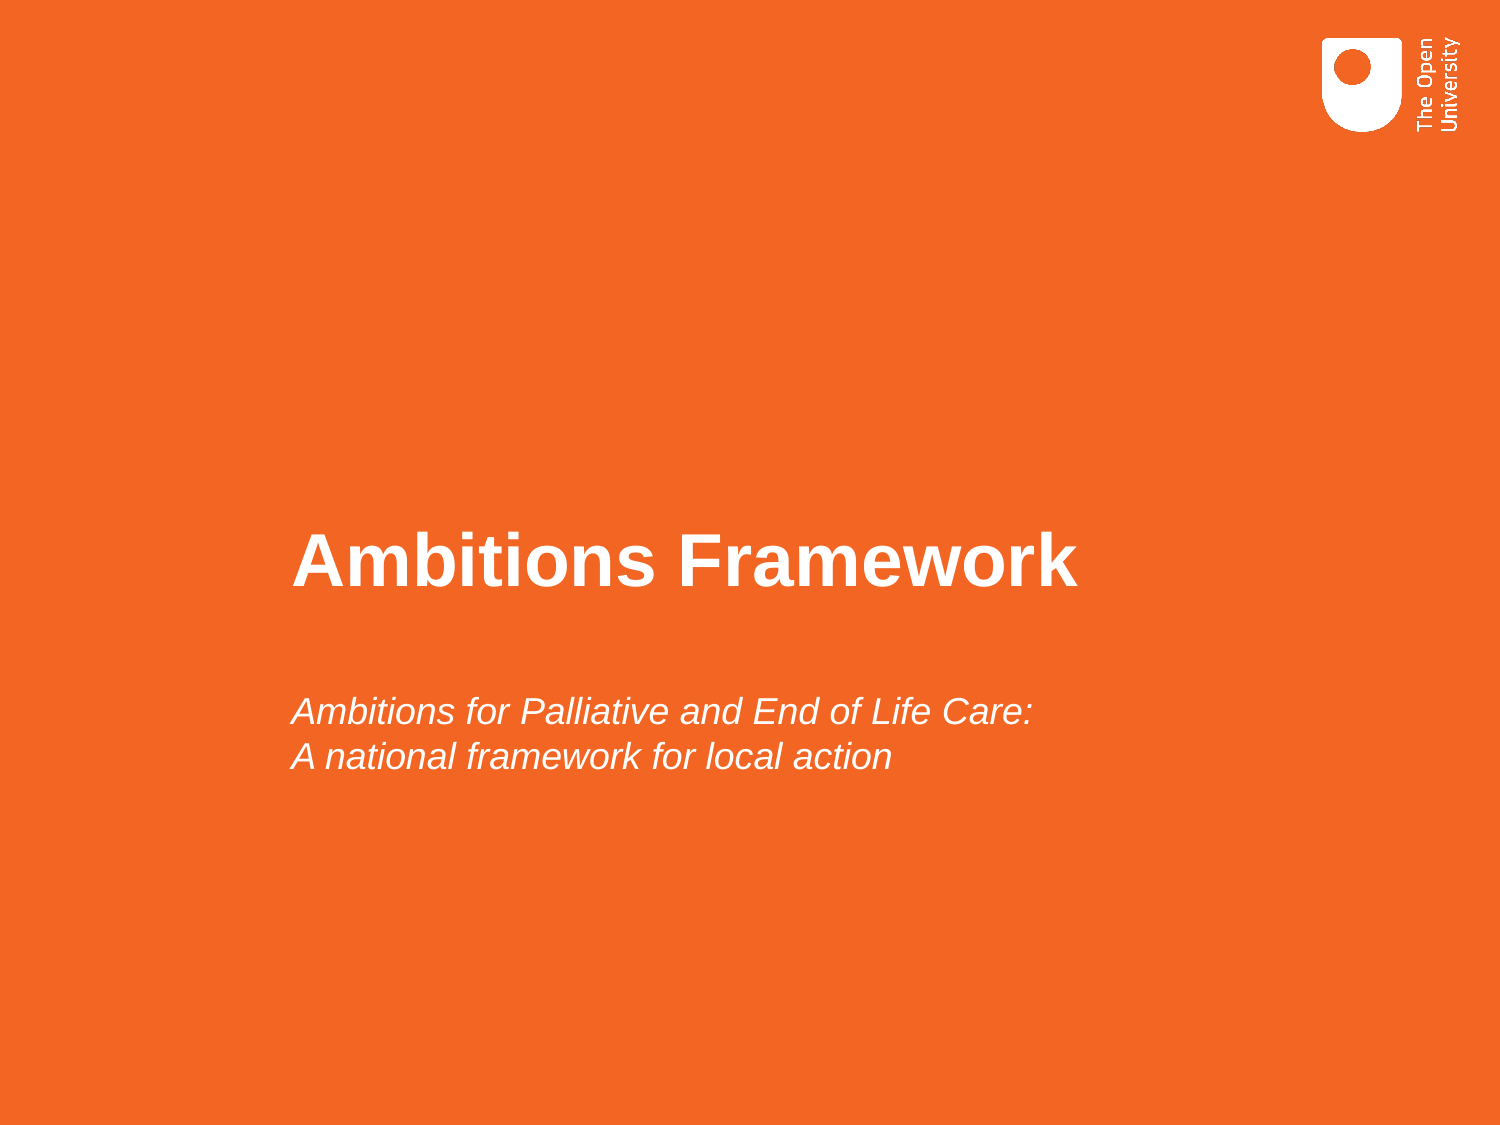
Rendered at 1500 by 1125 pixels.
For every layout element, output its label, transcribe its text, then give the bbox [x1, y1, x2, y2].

title Ambitions Framework [291, 521, 1177, 604]
subtitle Ambitions for Palliative and End of Life Care: A national framework for local action [291, 686, 1177, 769]
picture [1322, 37, 1460, 132]
